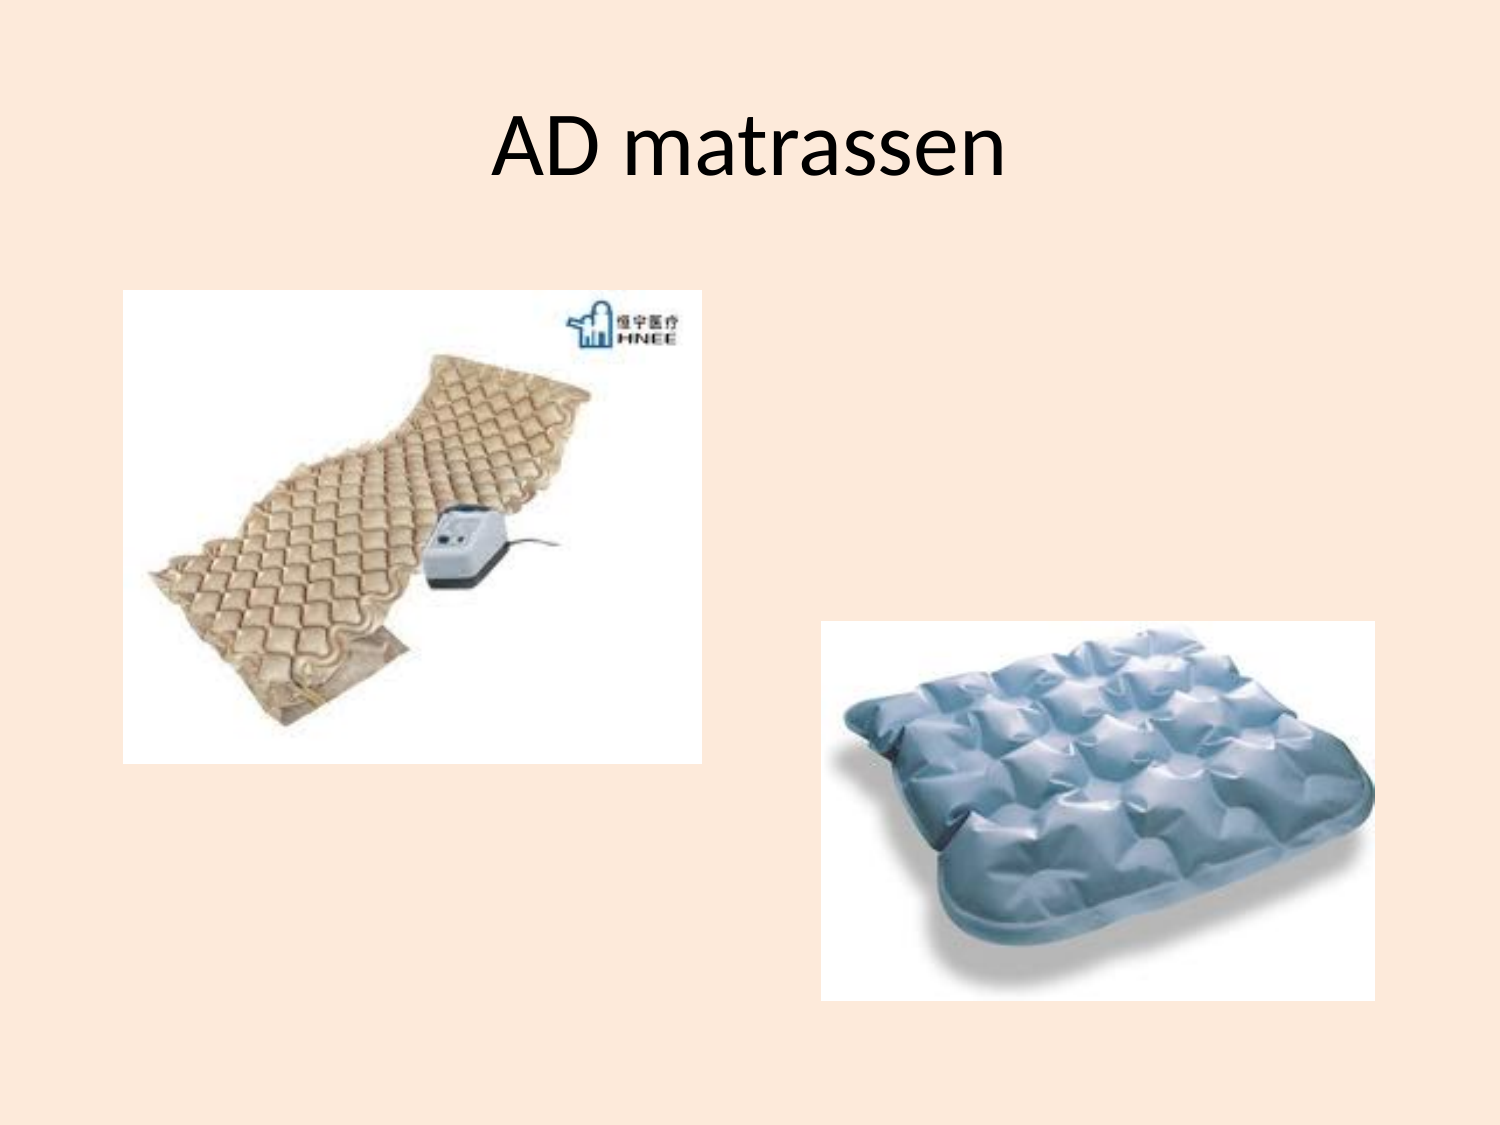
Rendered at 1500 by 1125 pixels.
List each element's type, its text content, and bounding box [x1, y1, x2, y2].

picture [821, 621, 1375, 1001]
title AD matrassen [75, 45, 1425, 233]
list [123, 290, 702, 764]
